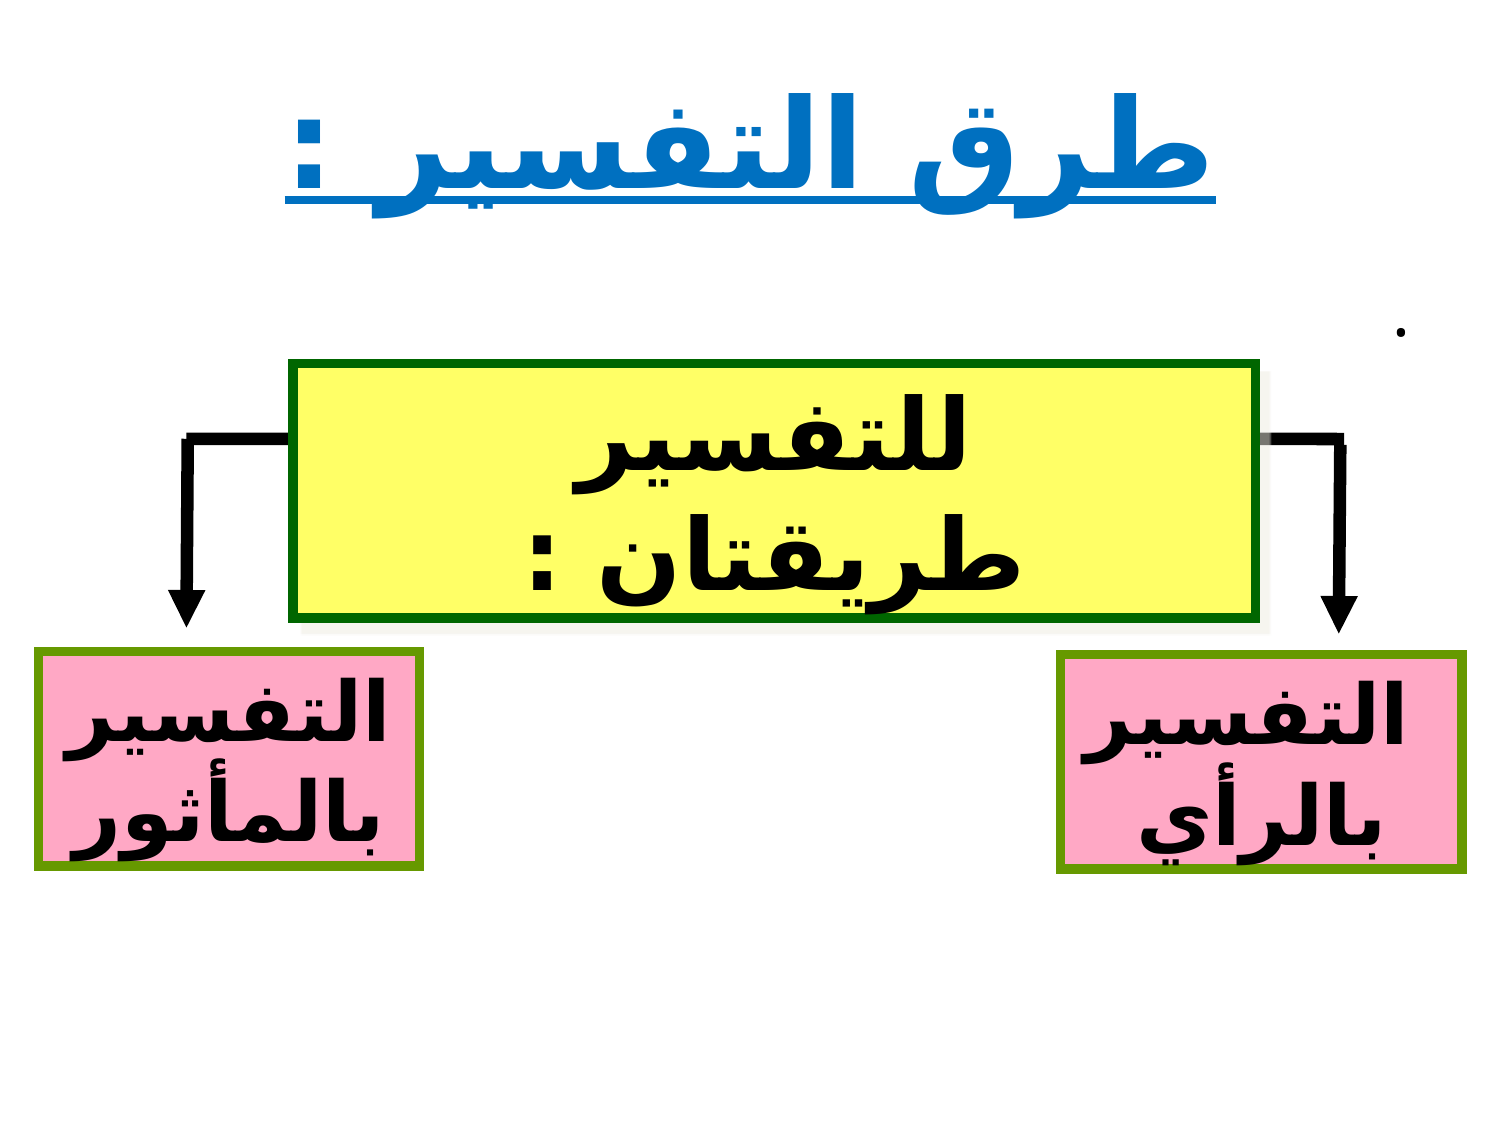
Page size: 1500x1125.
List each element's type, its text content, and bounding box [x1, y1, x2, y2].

text_box [180, 438, 193, 628]
text_box التفسير بالرأي [1060, 654, 1463, 870]
text_box للتفسير طريقتان : [292, 363, 1256, 618]
title طرق التفسير : [75, 45, 1425, 233]
text_box التفسير بالمأثور [38, 651, 420, 866]
text_box [1332, 444, 1346, 634]
list . [75, 262, 1425, 1005]
